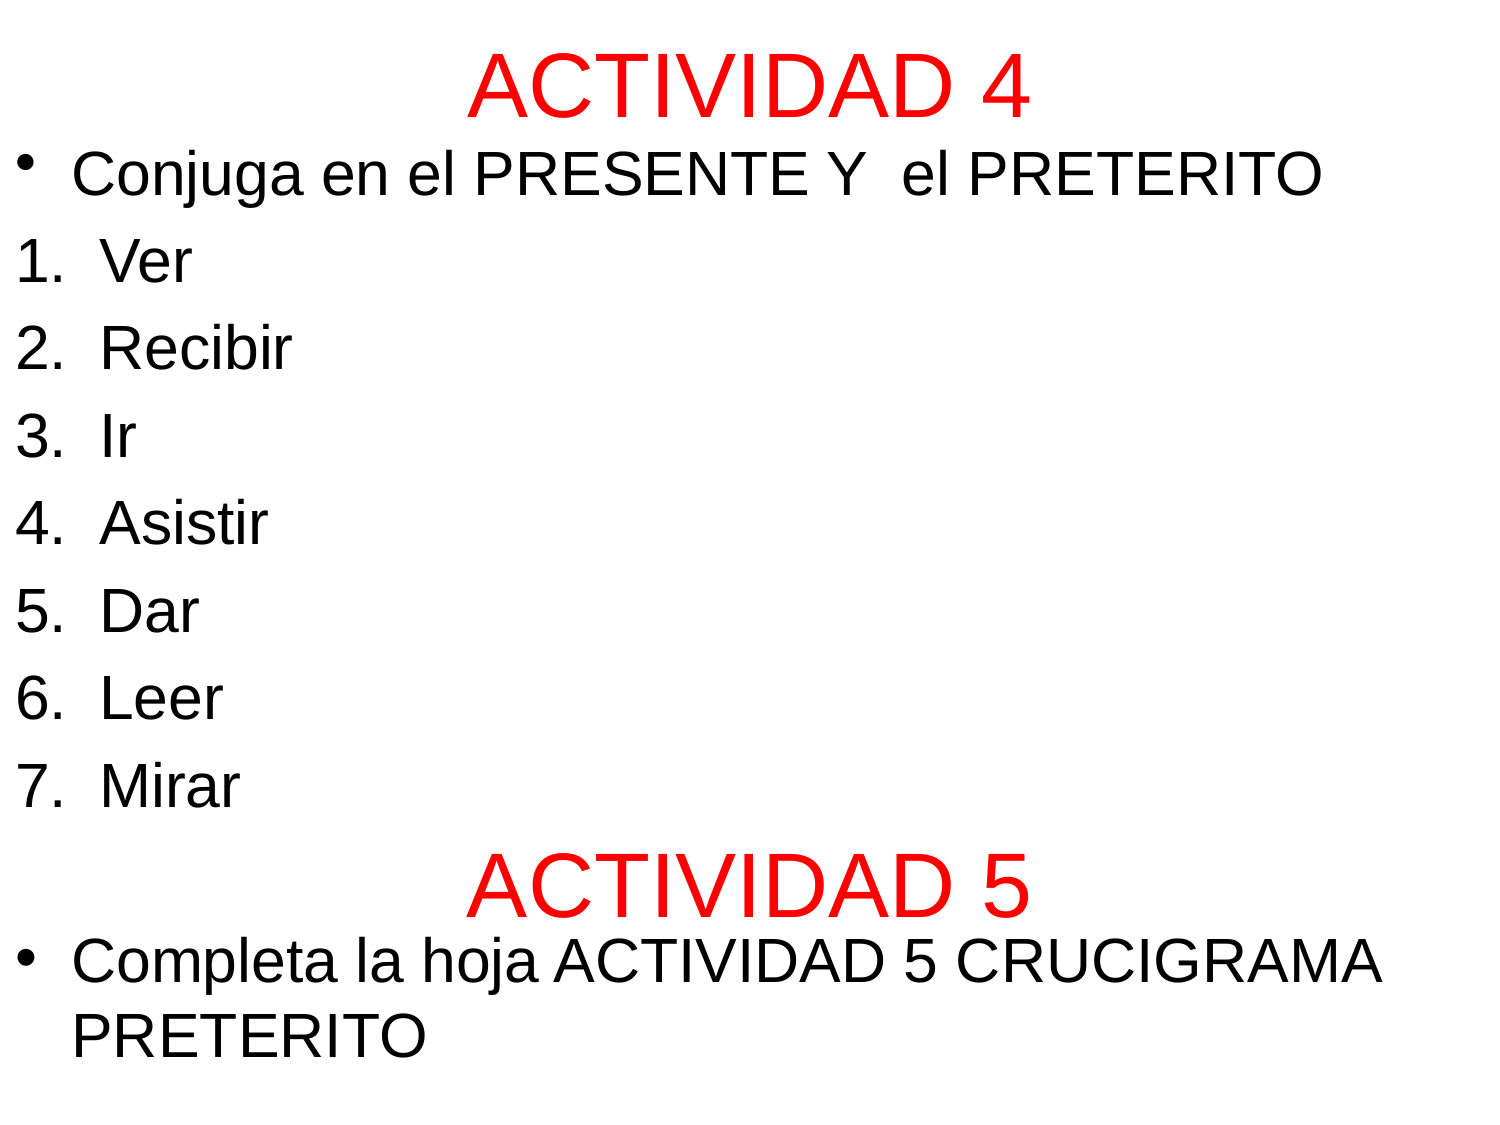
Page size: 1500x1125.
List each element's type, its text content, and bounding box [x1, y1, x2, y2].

title ACTIVIDAD 4 [75, 0, 1425, 125]
text_box ACTIVIDAD 5 [74, 787, 1425, 975]
list Conjuga en el PRESENTE Y el PRETERITO Ver Recibir Ir Asistir Dar Leer Mirar Completa la hoja ACTIVIDAD 5 CRUCIGRAMA PRETERITO [0, 125, 1463, 868]
